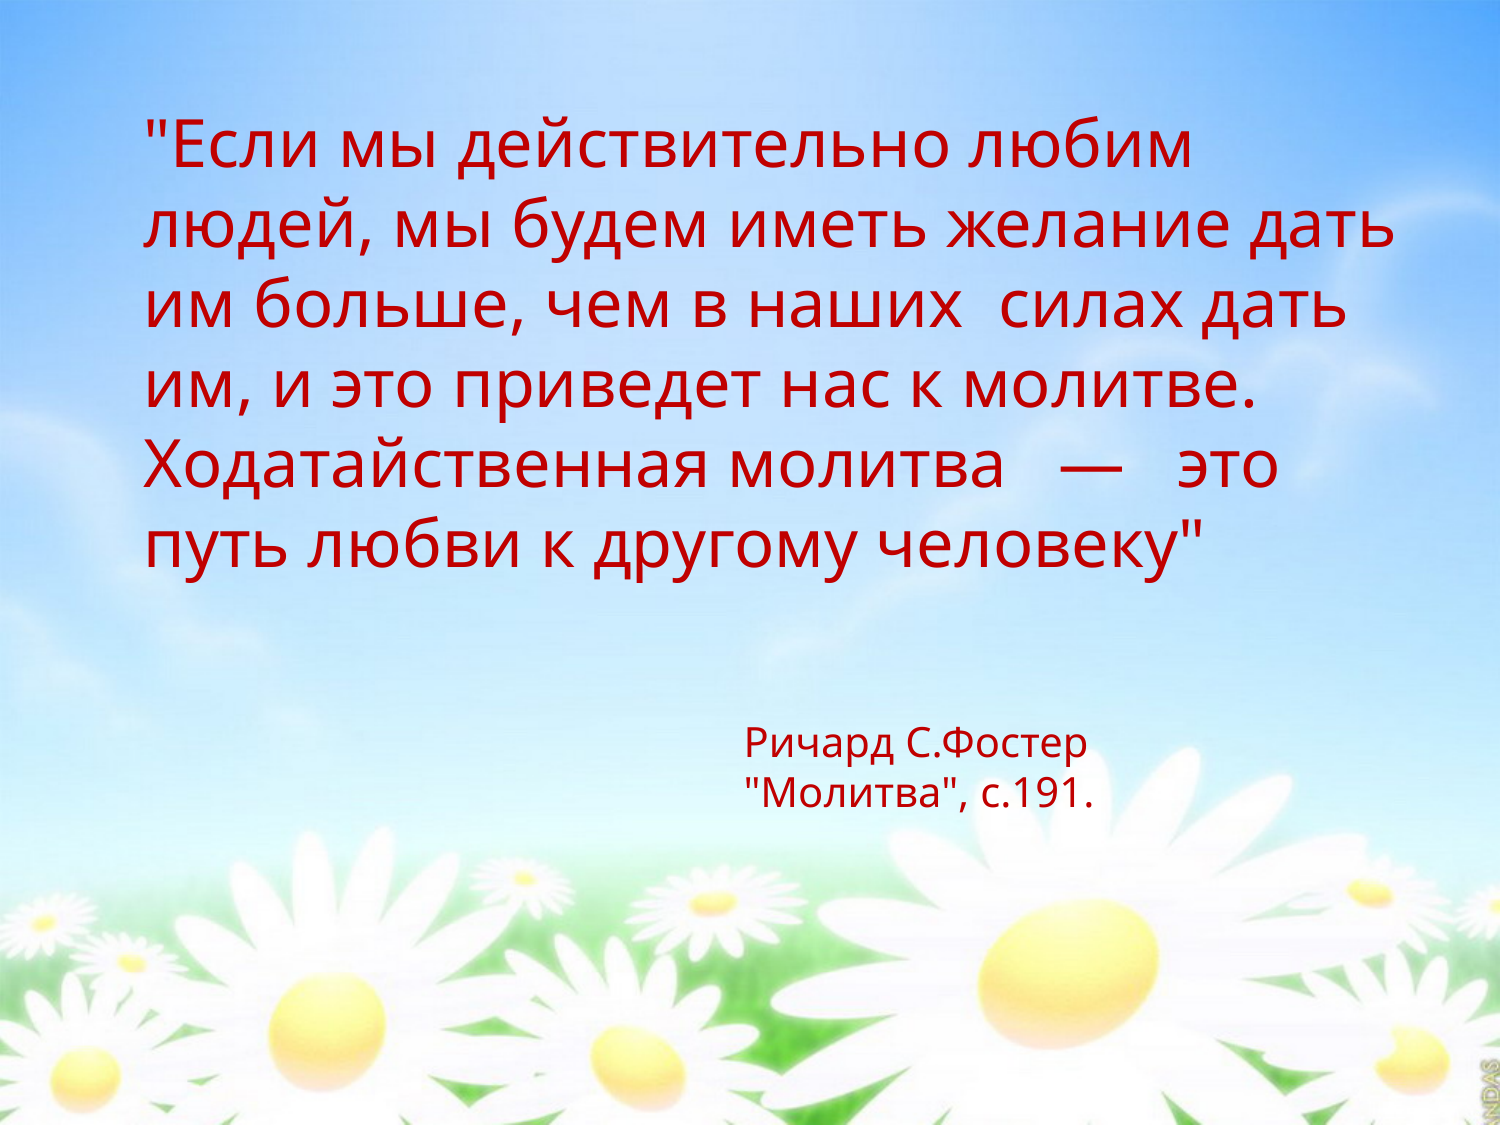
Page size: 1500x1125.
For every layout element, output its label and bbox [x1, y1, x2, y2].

list [0, 0, 1500, 1125]
